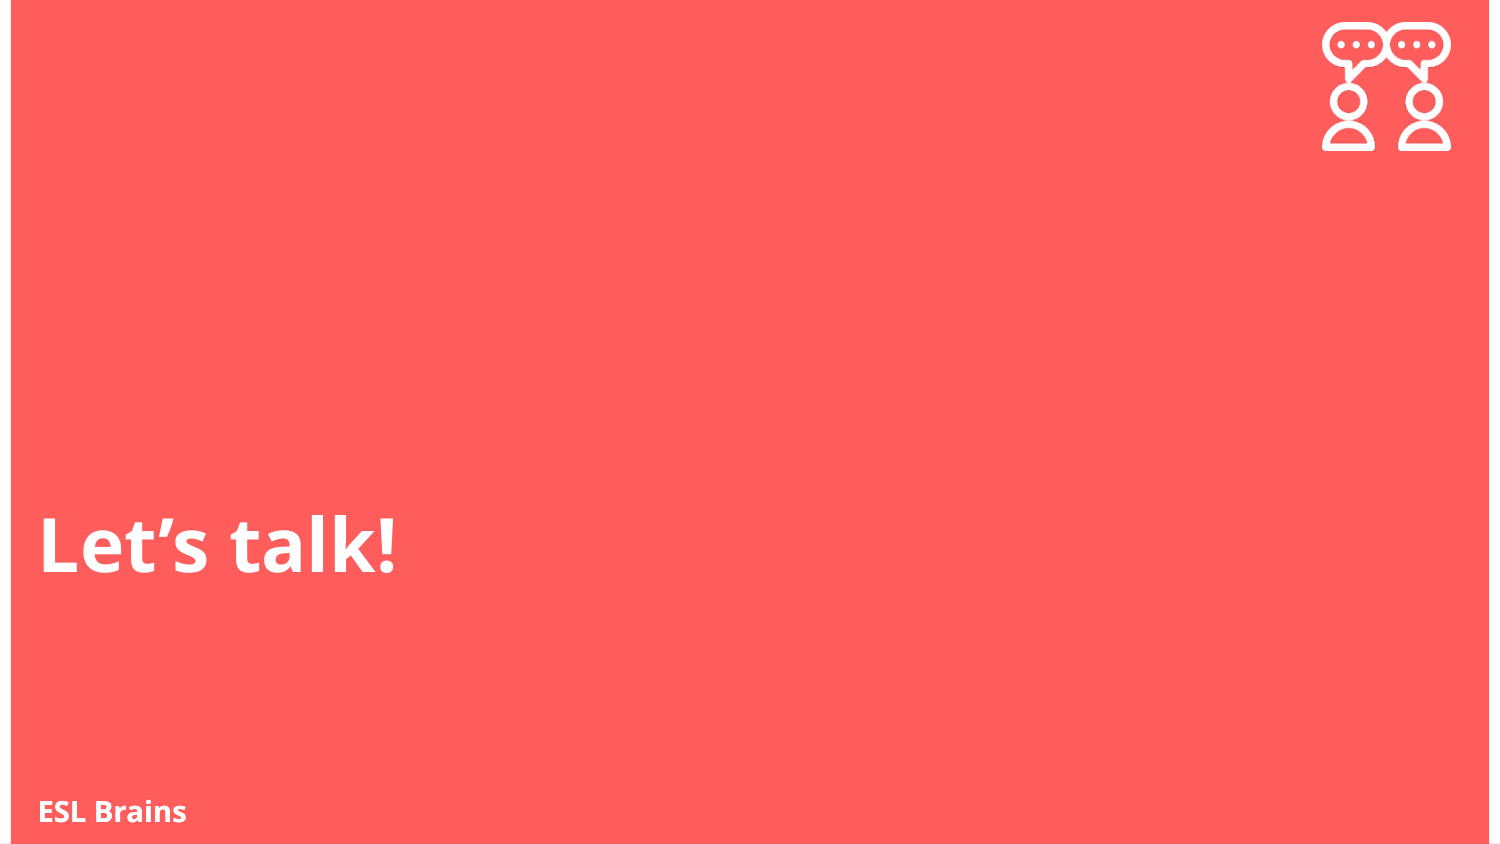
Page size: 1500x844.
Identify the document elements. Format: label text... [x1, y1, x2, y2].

text_box ESL Brains [22, 778, 301, 843]
text_box [0, 0, 11, 844]
text_box Let’s talk! [22, 482, 1390, 603]
text_box [1489, 0, 1500, 844]
picture [1322, 21, 1451, 151]
